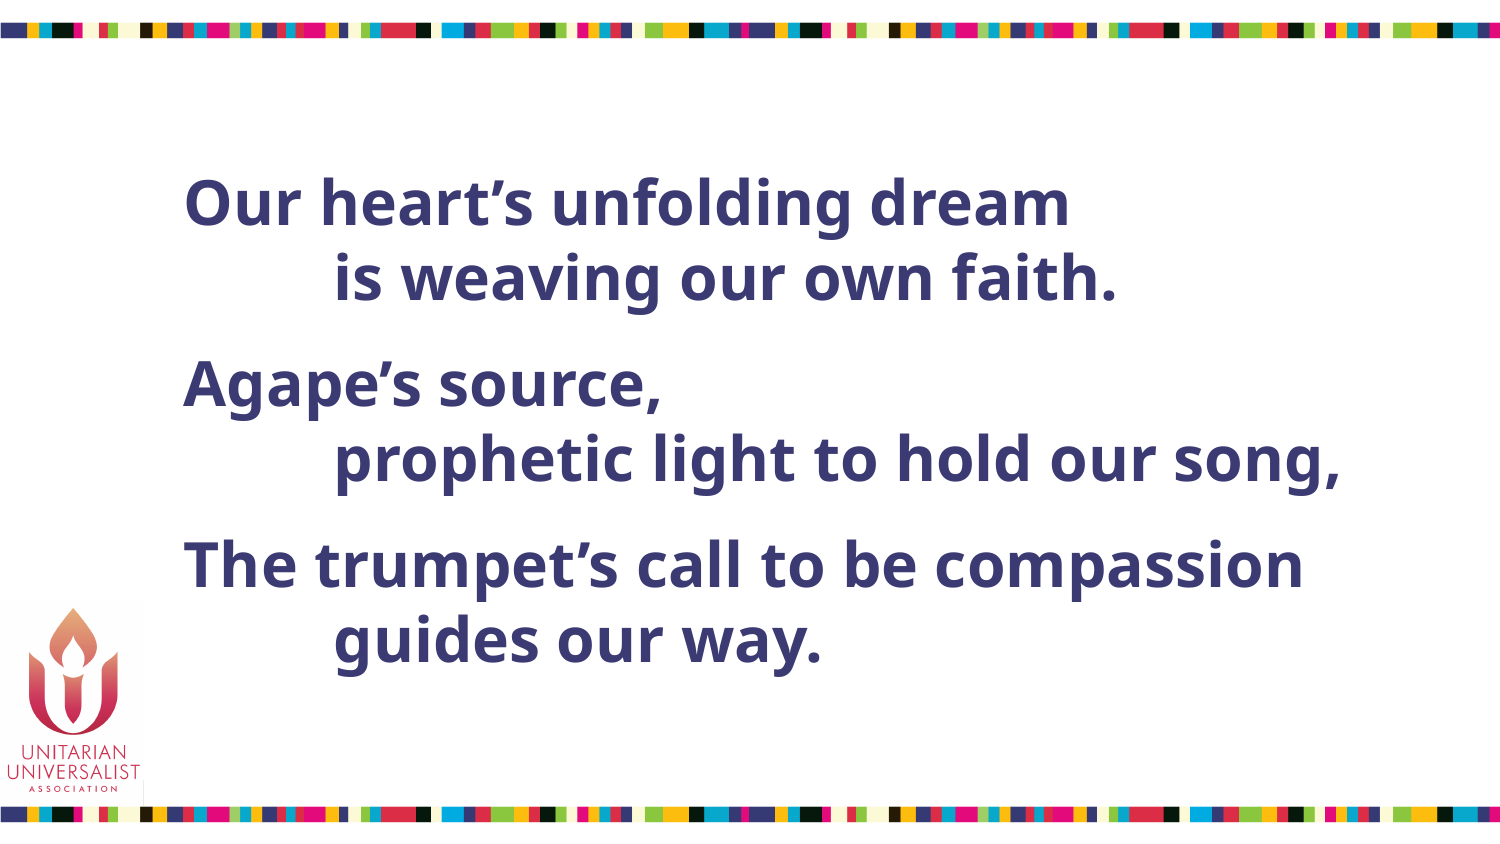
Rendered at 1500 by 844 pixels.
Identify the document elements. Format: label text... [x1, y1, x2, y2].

picture [0, 600, 1500, 824]
text_box Our heart’s unfolding dream is weaving our own faith. Agape’s source, prophetic light to hold our song, The trumpet’s call to be compassion guides our way. [168, 147, 1421, 690]
picture [0, 22, 1500, 40]
